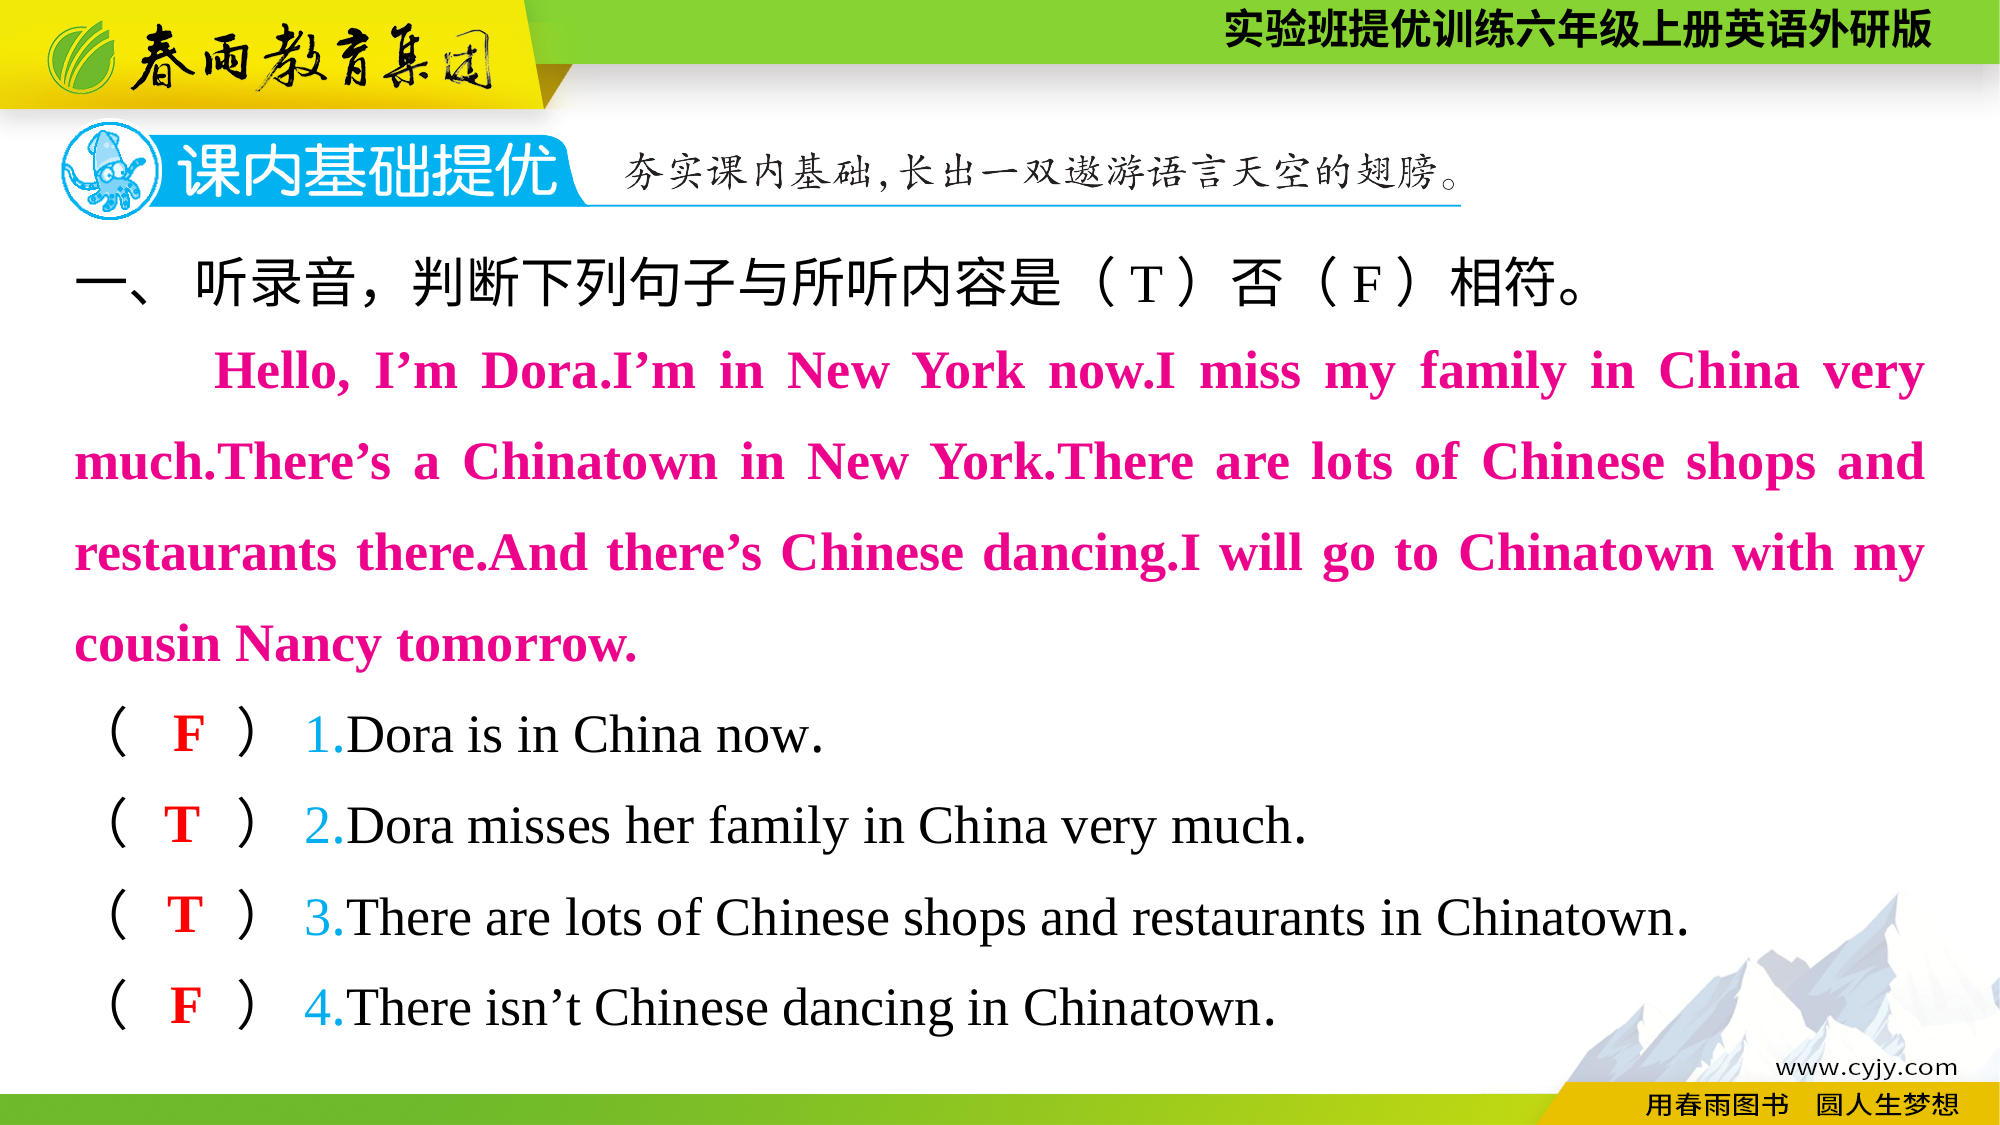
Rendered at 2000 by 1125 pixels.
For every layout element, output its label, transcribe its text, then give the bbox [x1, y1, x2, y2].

text_box F [158, 663, 240, 770]
text_box （ ）1.Dora is in China now. （ ）2.Dora misses her family in China very much. （ ）3.There are lots of Chinese shops and restaurants in Chinatown. （ ）4.There isn’t Chinese dancing in Chinatown. [59, 665, 1944, 1045]
text_box F [155, 935, 237, 1042]
picture [0, 0, 2000, 1125]
list 一、 听录音，判断下列句子与所听内容是（T）否（F）相符。 [59, 215, 1944, 301]
text_box T [149, 754, 232, 861]
text_box Hello, I’m Dora.I’m in New York now.I miss my family in China very much.There’s a Chinatown in New York.There are lots of Chinese shops and restaurants there.And there’s Chinese dancing.I will go to Chinatown with my cousin Nancy tomorrow. [59, 301, 1944, 665]
text_box T [152, 845, 234, 952]
